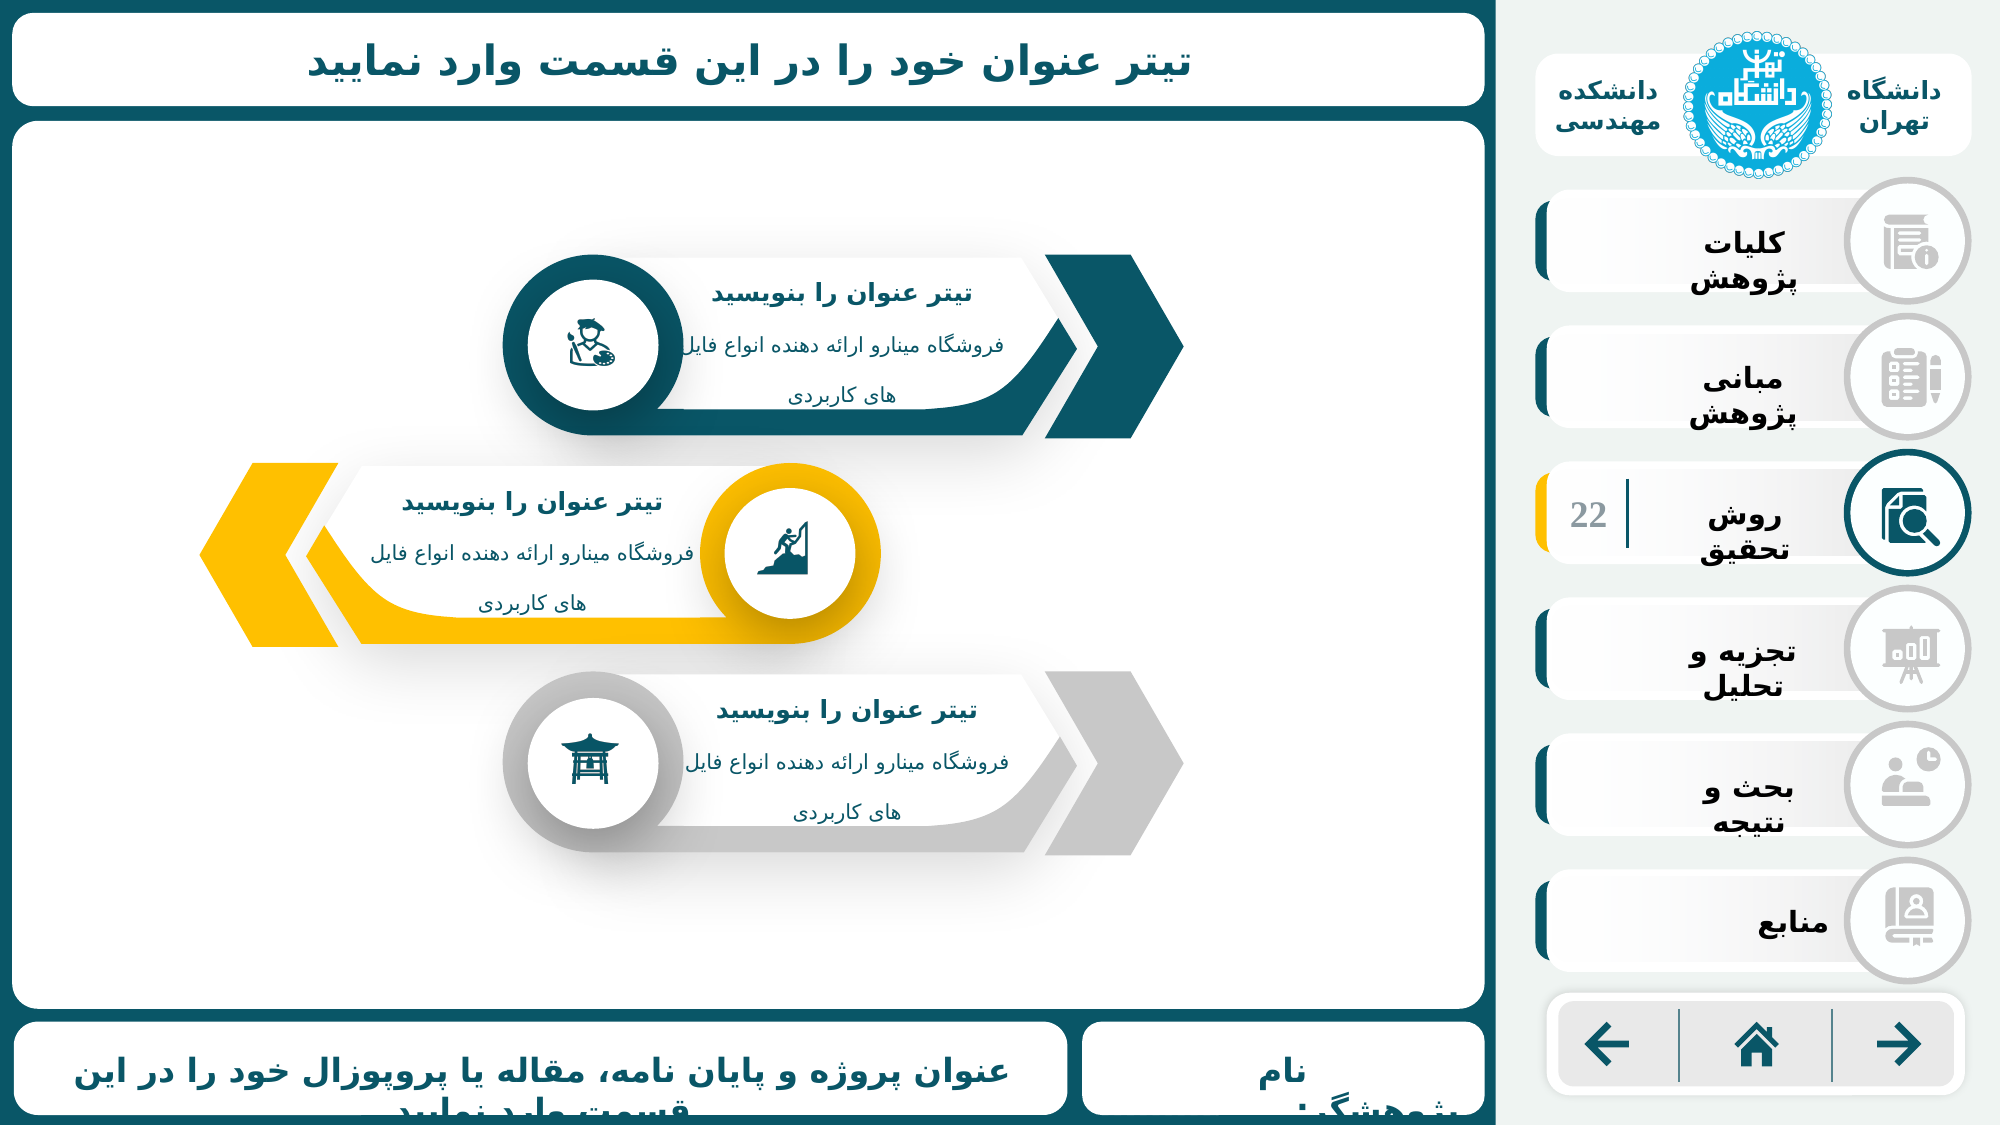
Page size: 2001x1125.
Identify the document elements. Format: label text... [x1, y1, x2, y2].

text_box بحث و نتیجه [1654, 760, 1844, 846]
text_box [1584, 1021, 1629, 1067]
text_box [1877, 1021, 1922, 1067]
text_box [502, 239, 1184, 439]
text_box کلیات پژوهش [1644, 216, 1844, 302]
text_box منابع [1670, 895, 1844, 946]
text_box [502, 656, 1184, 856]
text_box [1734, 1021, 1779, 1067]
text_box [1883, 214, 1939, 270]
text_box تیتر عنوان خود را در این قسمت وارد نمایید [19, 26, 1481, 92]
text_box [1881, 747, 1941, 807]
text_box مبانی پژوهش [1642, 352, 1844, 437]
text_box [199, 447, 881, 647]
text_box دانشکده مهندسی [1522, 67, 1683, 142]
text_box عنوان پروژه و پایان نامه، مقاله یا پروپوزال خود را در این قسمت وارد نمایید [19, 1041, 1067, 1125]
picture [1683, 31, 1832, 179]
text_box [1885, 887, 1935, 947]
slide_number 22 [1549, 482, 1628, 543]
text_box تجزیه و تحلیل [1642, 624, 1844, 710]
text_box نام پژوهشگر:............... [1084, 1041, 1482, 1125]
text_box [1881, 488, 1941, 547]
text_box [1881, 348, 1941, 408]
text_box دانشگاه تهران [1832, 67, 1981, 142]
text_box روش تحقیق [1646, 488, 1844, 573]
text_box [1881, 625, 1941, 684]
